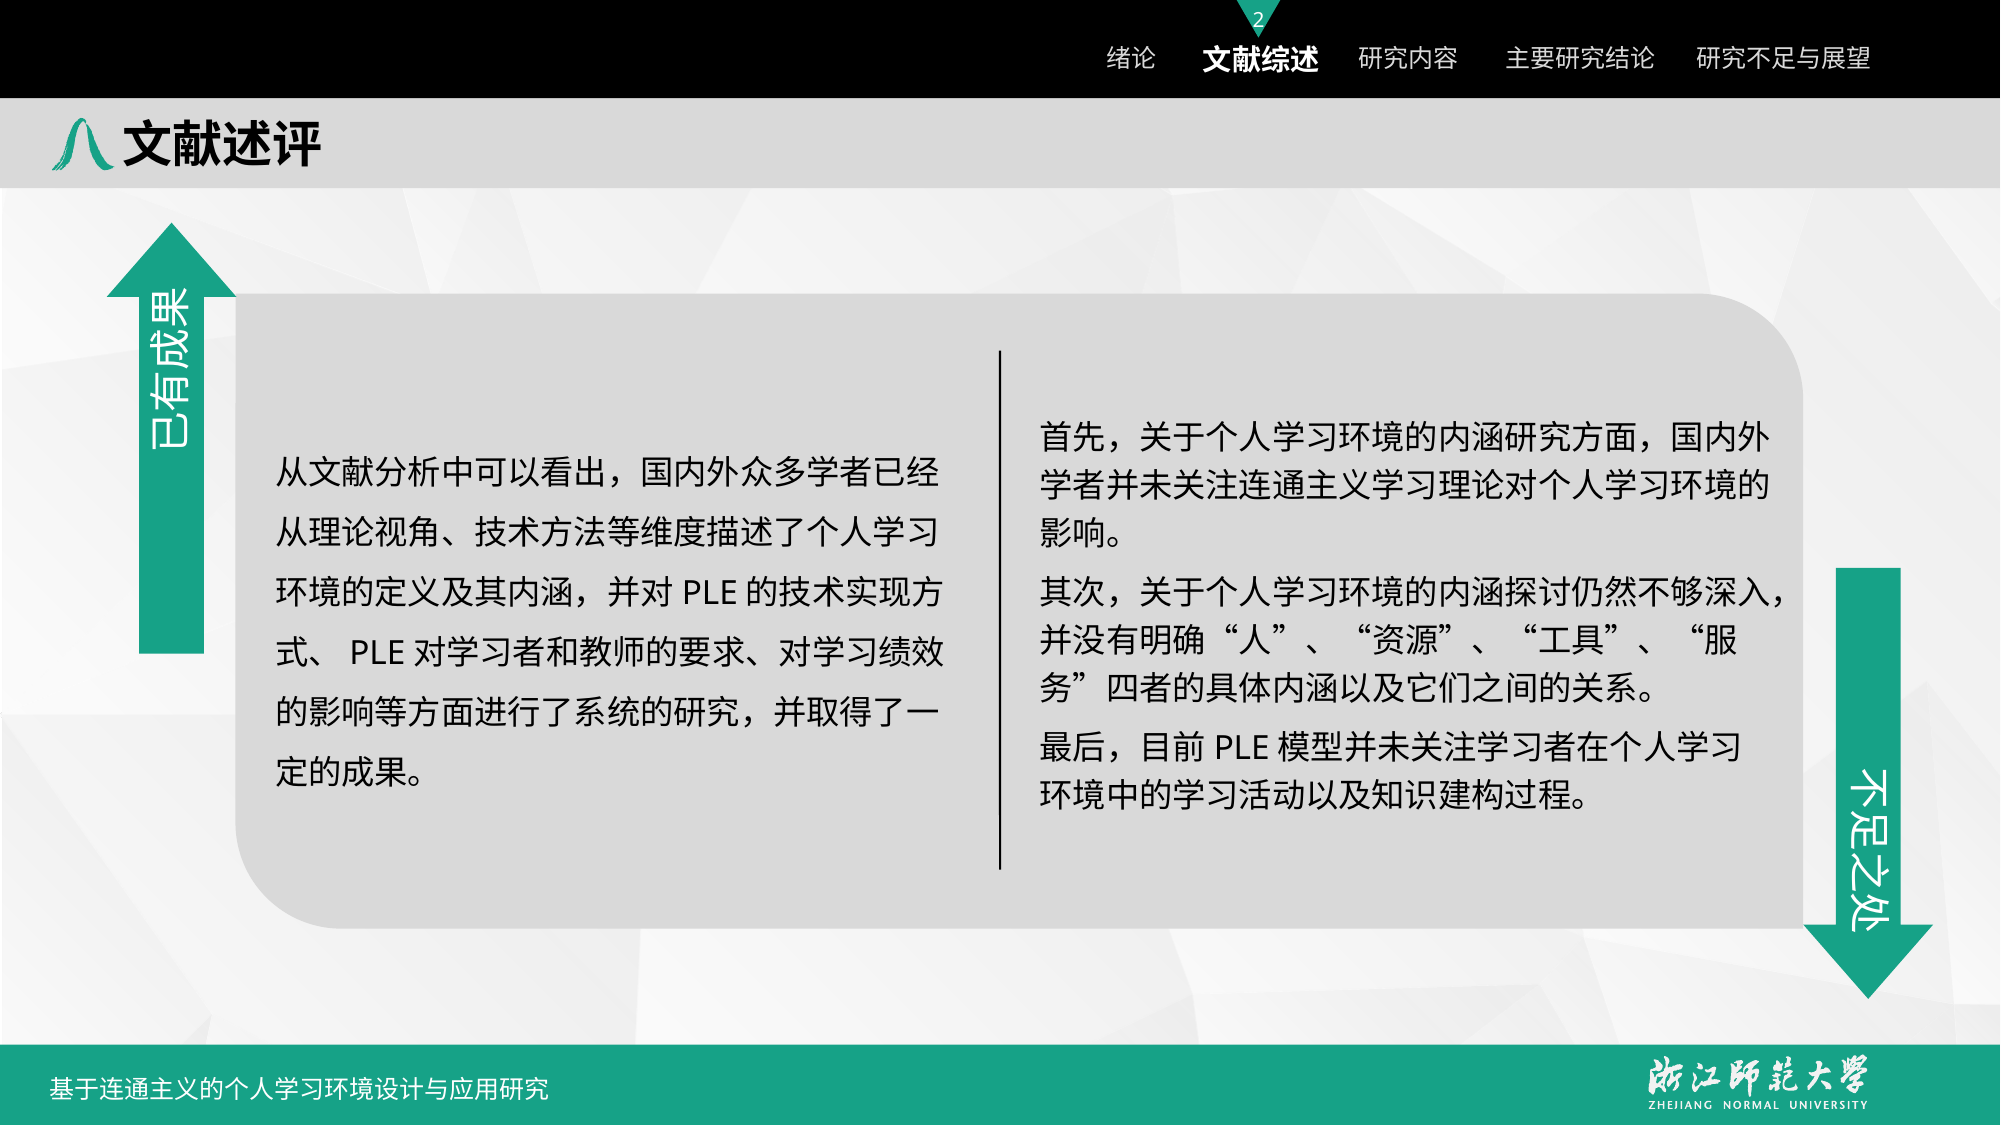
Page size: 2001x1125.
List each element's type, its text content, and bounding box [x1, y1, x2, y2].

text_box 从文献分析中可以看出，国内外众多学者已经从理论视角、技术方法等维度描述了个人学习环境的定义及其内涵，并对PLE的技术实现方式、PLE对学习者和教师的要求、对学习绩效的影响等方面进行了系统的研究，并取得了一定的成果。 [268, 382, 967, 840]
picture [0, 0, 2001, 1125]
text_box 首先，关于个人学习环境的内涵研究方面，国内外学者并未关注连通主义学习理论对个人学习环境的影响。 其次，关于个人学习环境的内涵探讨仍然不够深入，并没有明确“人”、“资源”、“工具”、“服务”四者的具体内涵以及它们之间的关系。 最后，目前PLE模型并未关注学习者在个人学习环境中的学习活动以及知识建构过程。 [1033, 331, 1780, 891]
list 文献述评 [107, 111, 746, 183]
text_box [998, 350, 1002, 870]
text_box 已有成果 [104, 221, 239, 655]
text_box [234, 292, 1805, 930]
text_box 不足之处 [1800, 566, 1936, 1001]
